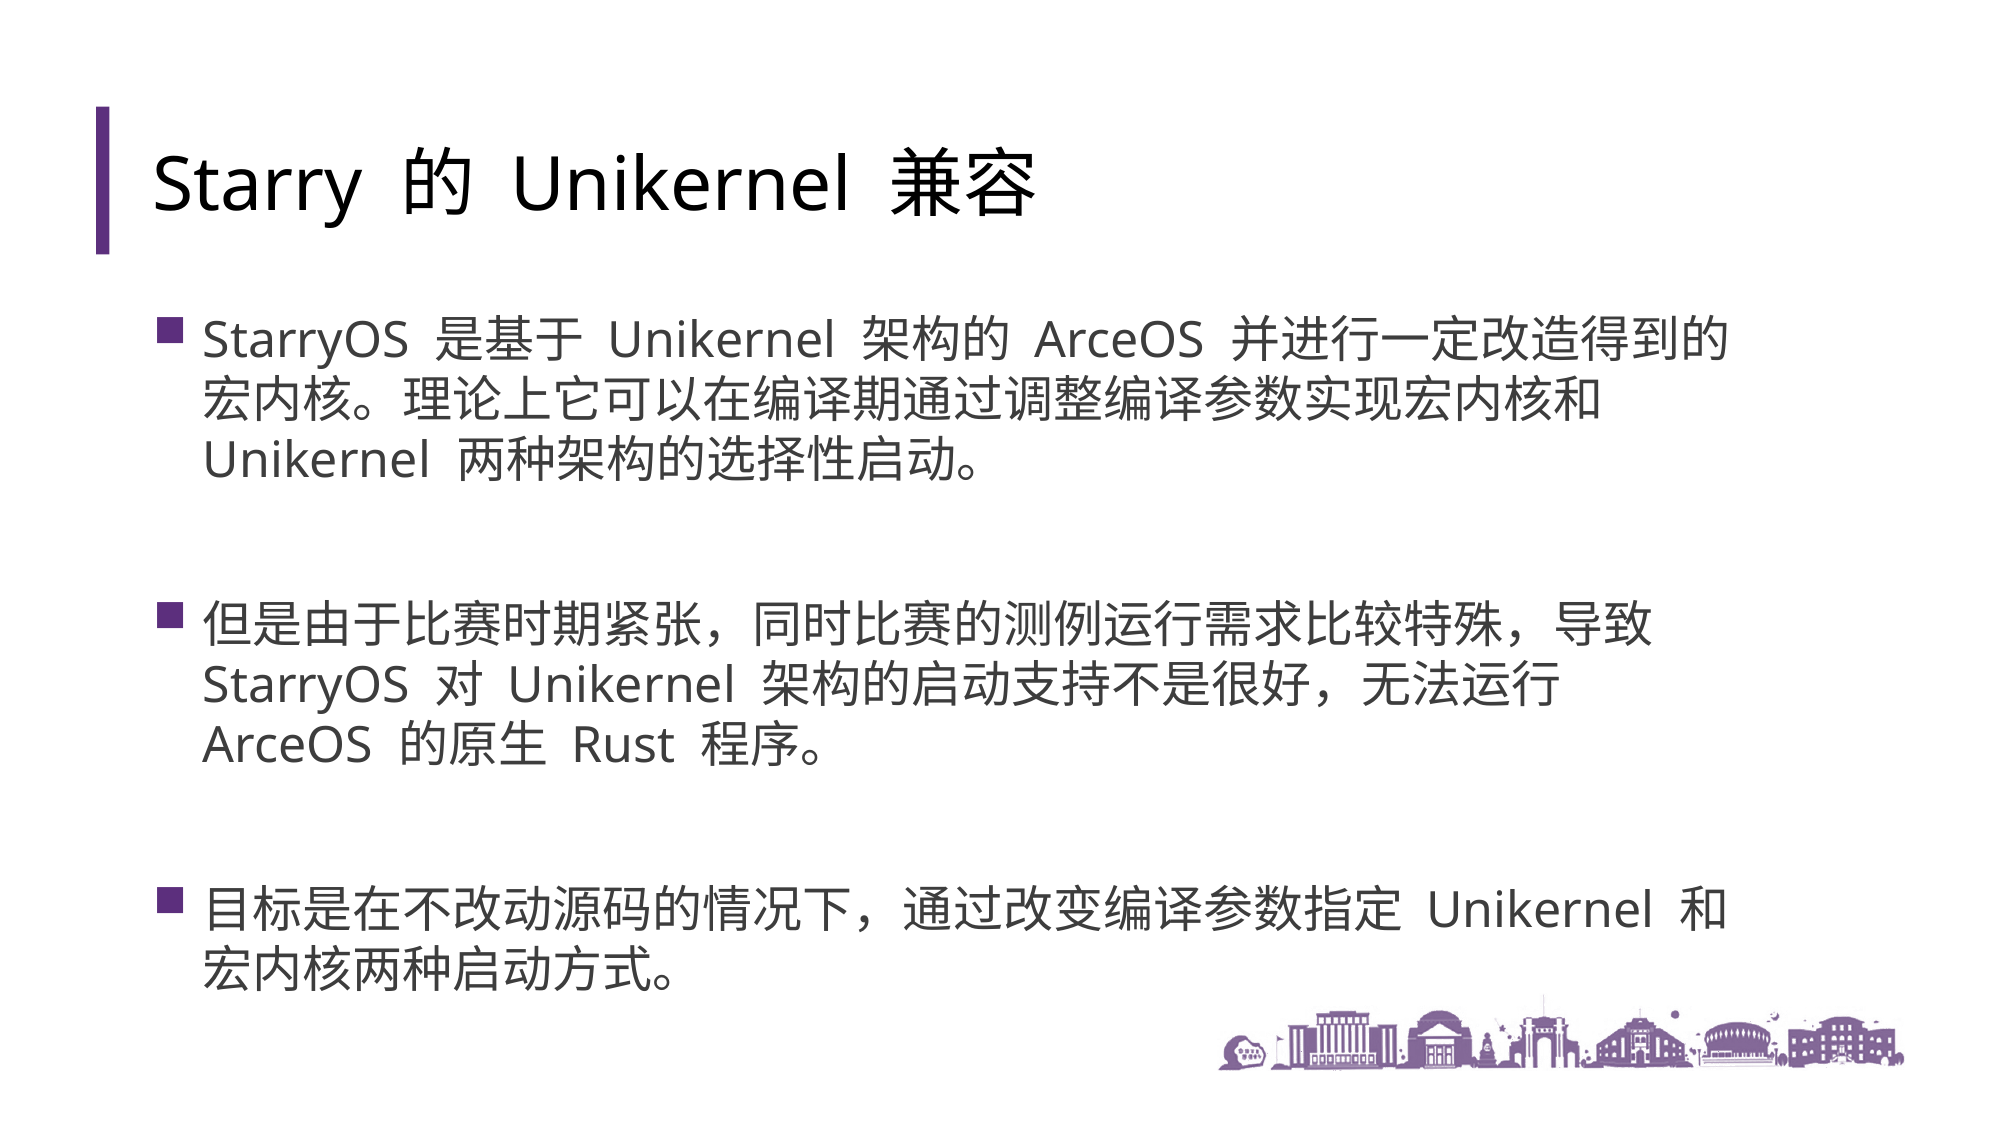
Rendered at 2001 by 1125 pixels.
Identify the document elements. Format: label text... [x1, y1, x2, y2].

list StarryOS 是基于 Unikernel 架构的 ArceOS 并进行一定改造得到的宏内核。理论上它可以在编译期通过调整编译参数实现宏内核和 Unikernel 两种架构的选择性启动。 但是由于比赛时期紧张，同时比赛的测例运行需求比较特殊，导致 StarryOS 对 Unikernel 架构的启动支持不是很好，无法运行 ArceOS 的原生 Rust 程序。 目标是在不改动源码的情况下，通过改变编译参数指定 Unikernel 和 宏内核两种启动方式。 [137, 299, 1761, 1014]
text_box Starry 的 Unikernel 兼容 [137, 128, 1643, 233]
